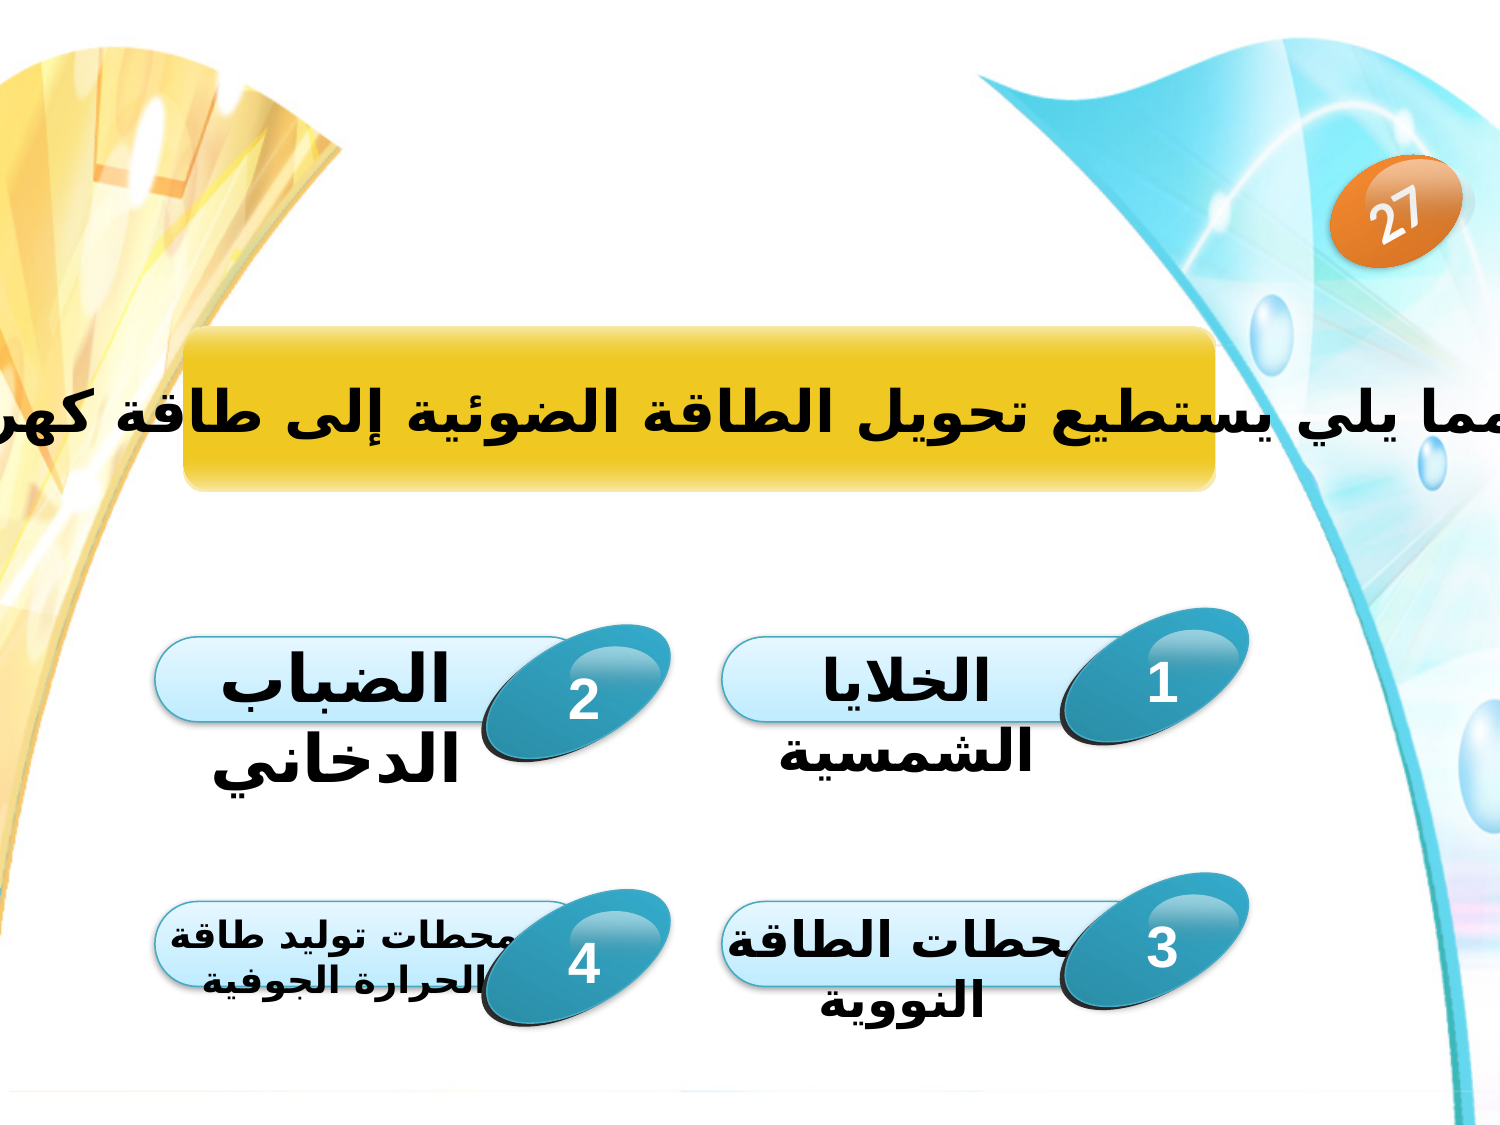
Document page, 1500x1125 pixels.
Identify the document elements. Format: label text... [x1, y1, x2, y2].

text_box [135, 901, 680, 1012]
picture [36, 432, 44, 439]
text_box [691, 888, 1259, 995]
picture [0, 0, 1500, 1125]
text_box 27 [1330, 178, 1418, 268]
picture [36, 418, 44, 425]
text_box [721, 623, 1259, 731]
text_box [154, 628, 680, 747]
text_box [182, 325, 1216, 492]
